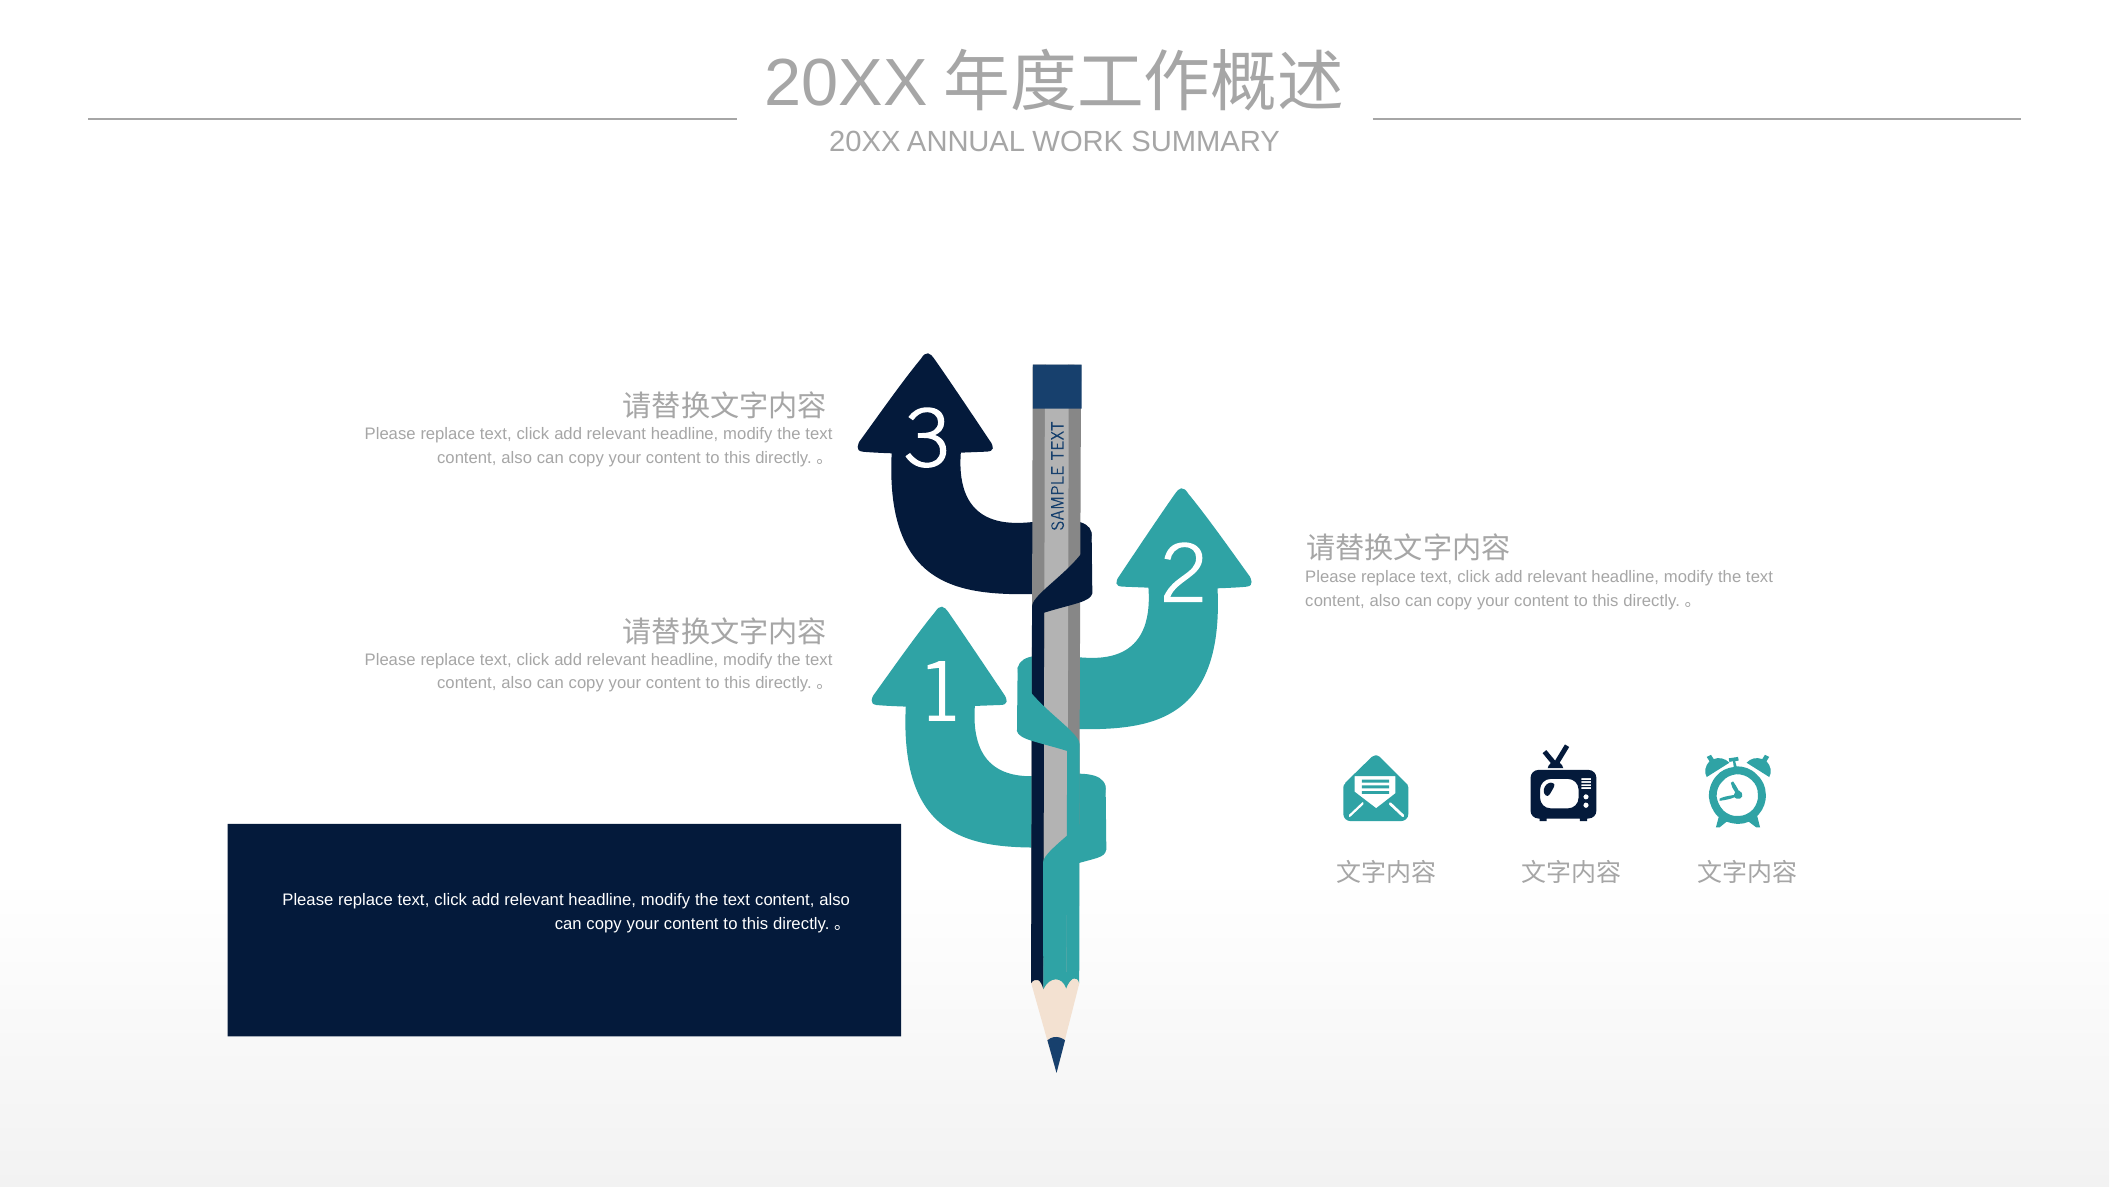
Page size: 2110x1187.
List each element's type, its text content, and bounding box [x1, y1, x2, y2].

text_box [227, 823, 902, 1037]
text_box [1705, 754, 1766, 828]
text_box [323, 598, 848, 699]
text_box 文字内容 [1678, 842, 1816, 894]
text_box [1290, 514, 1816, 617]
text_box 文字内容 [1317, 842, 1455, 894]
text_box [1530, 744, 1597, 822]
text_box 文字内容 [1503, 842, 1640, 894]
text_box 20XX ANNUAL WORK SUMMARY [824, 122, 1285, 158]
text_box 20XX年度工作概述 [730, 38, 1379, 119]
text_box [1343, 755, 1409, 822]
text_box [854, 350, 1255, 1073]
text_box [1746, 754, 1771, 778]
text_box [323, 372, 848, 474]
